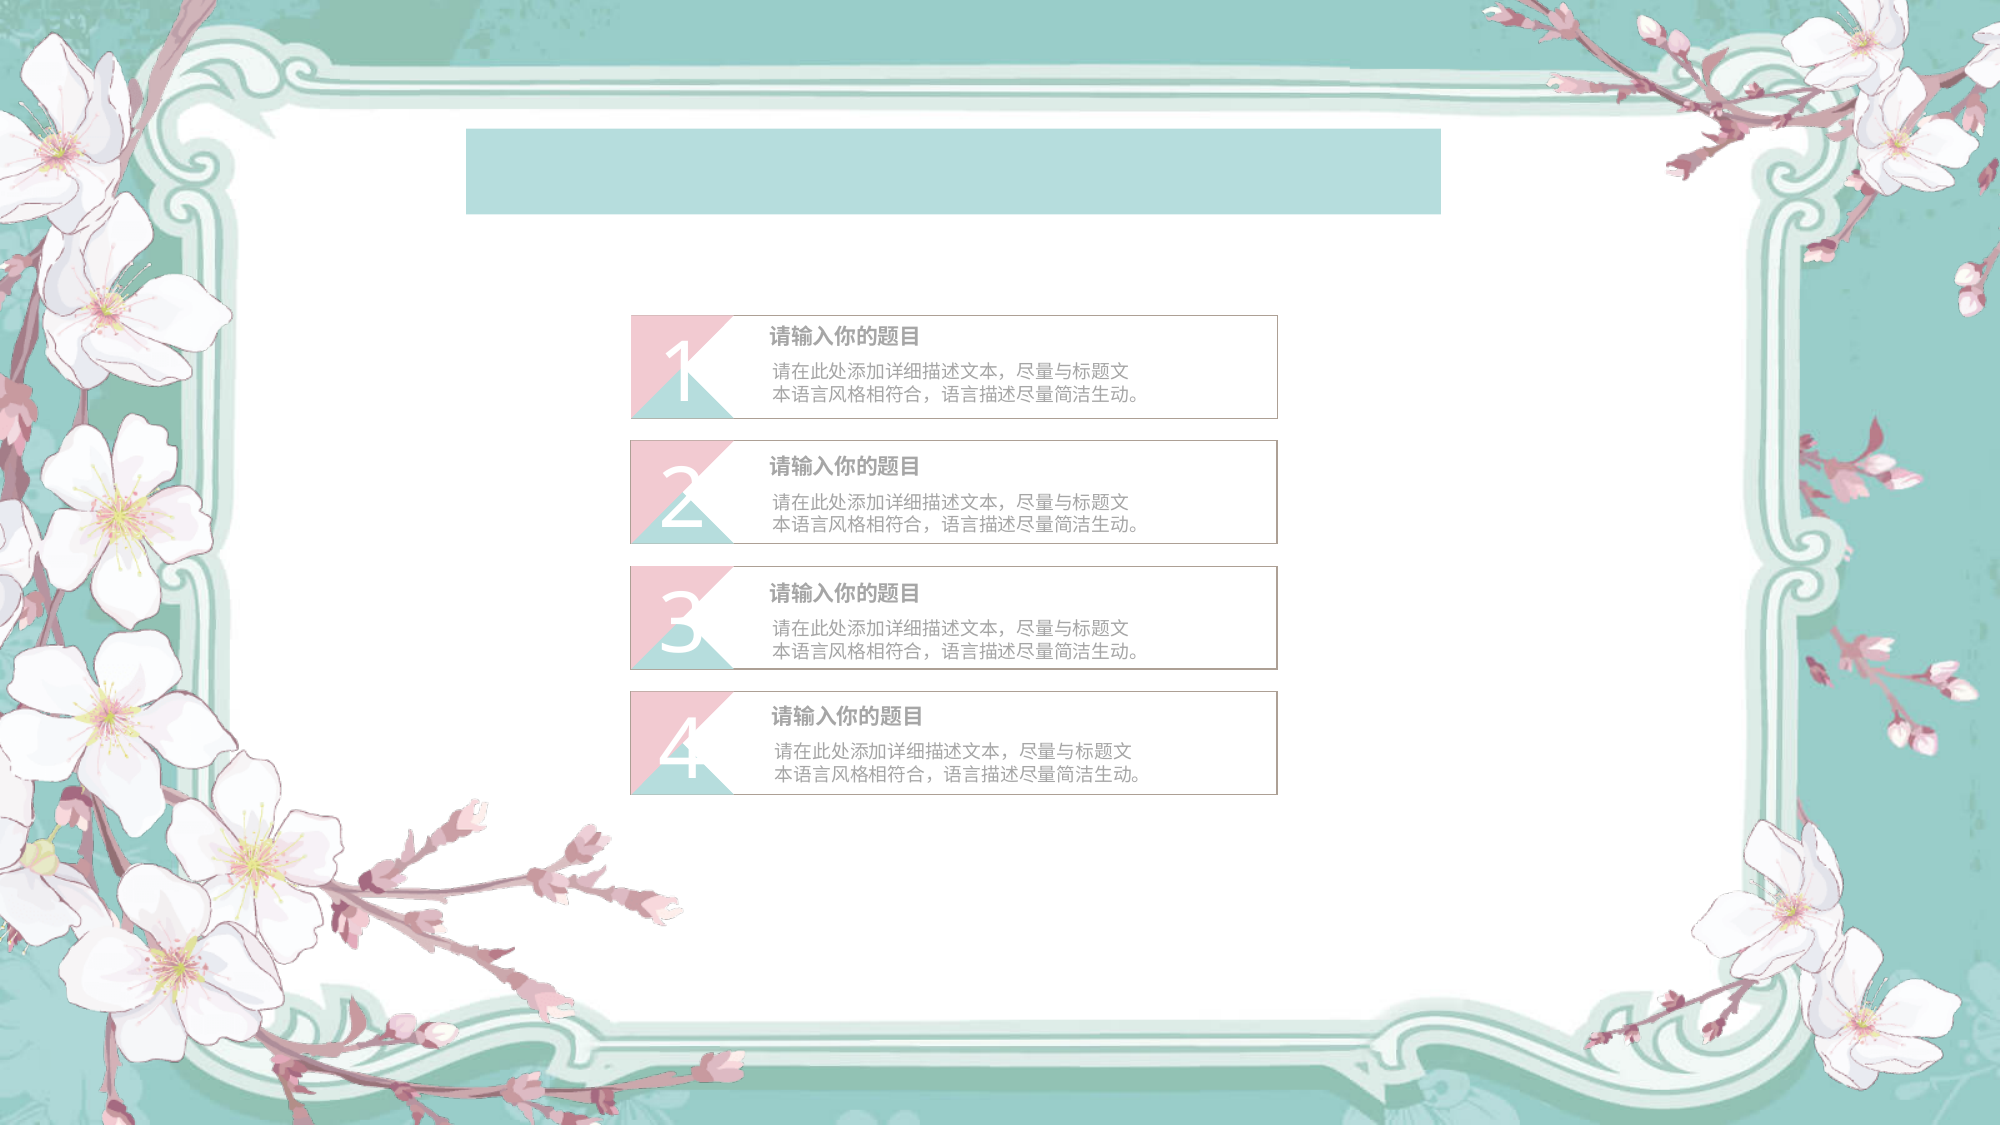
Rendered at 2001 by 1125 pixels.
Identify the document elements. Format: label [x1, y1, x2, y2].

text_box [631, 686, 1278, 804]
text_box [631, 435, 1278, 553]
picture [0, 0, 2000, 1125]
text_box [631, 309, 1278, 428]
text_box [631, 560, 1278, 679]
